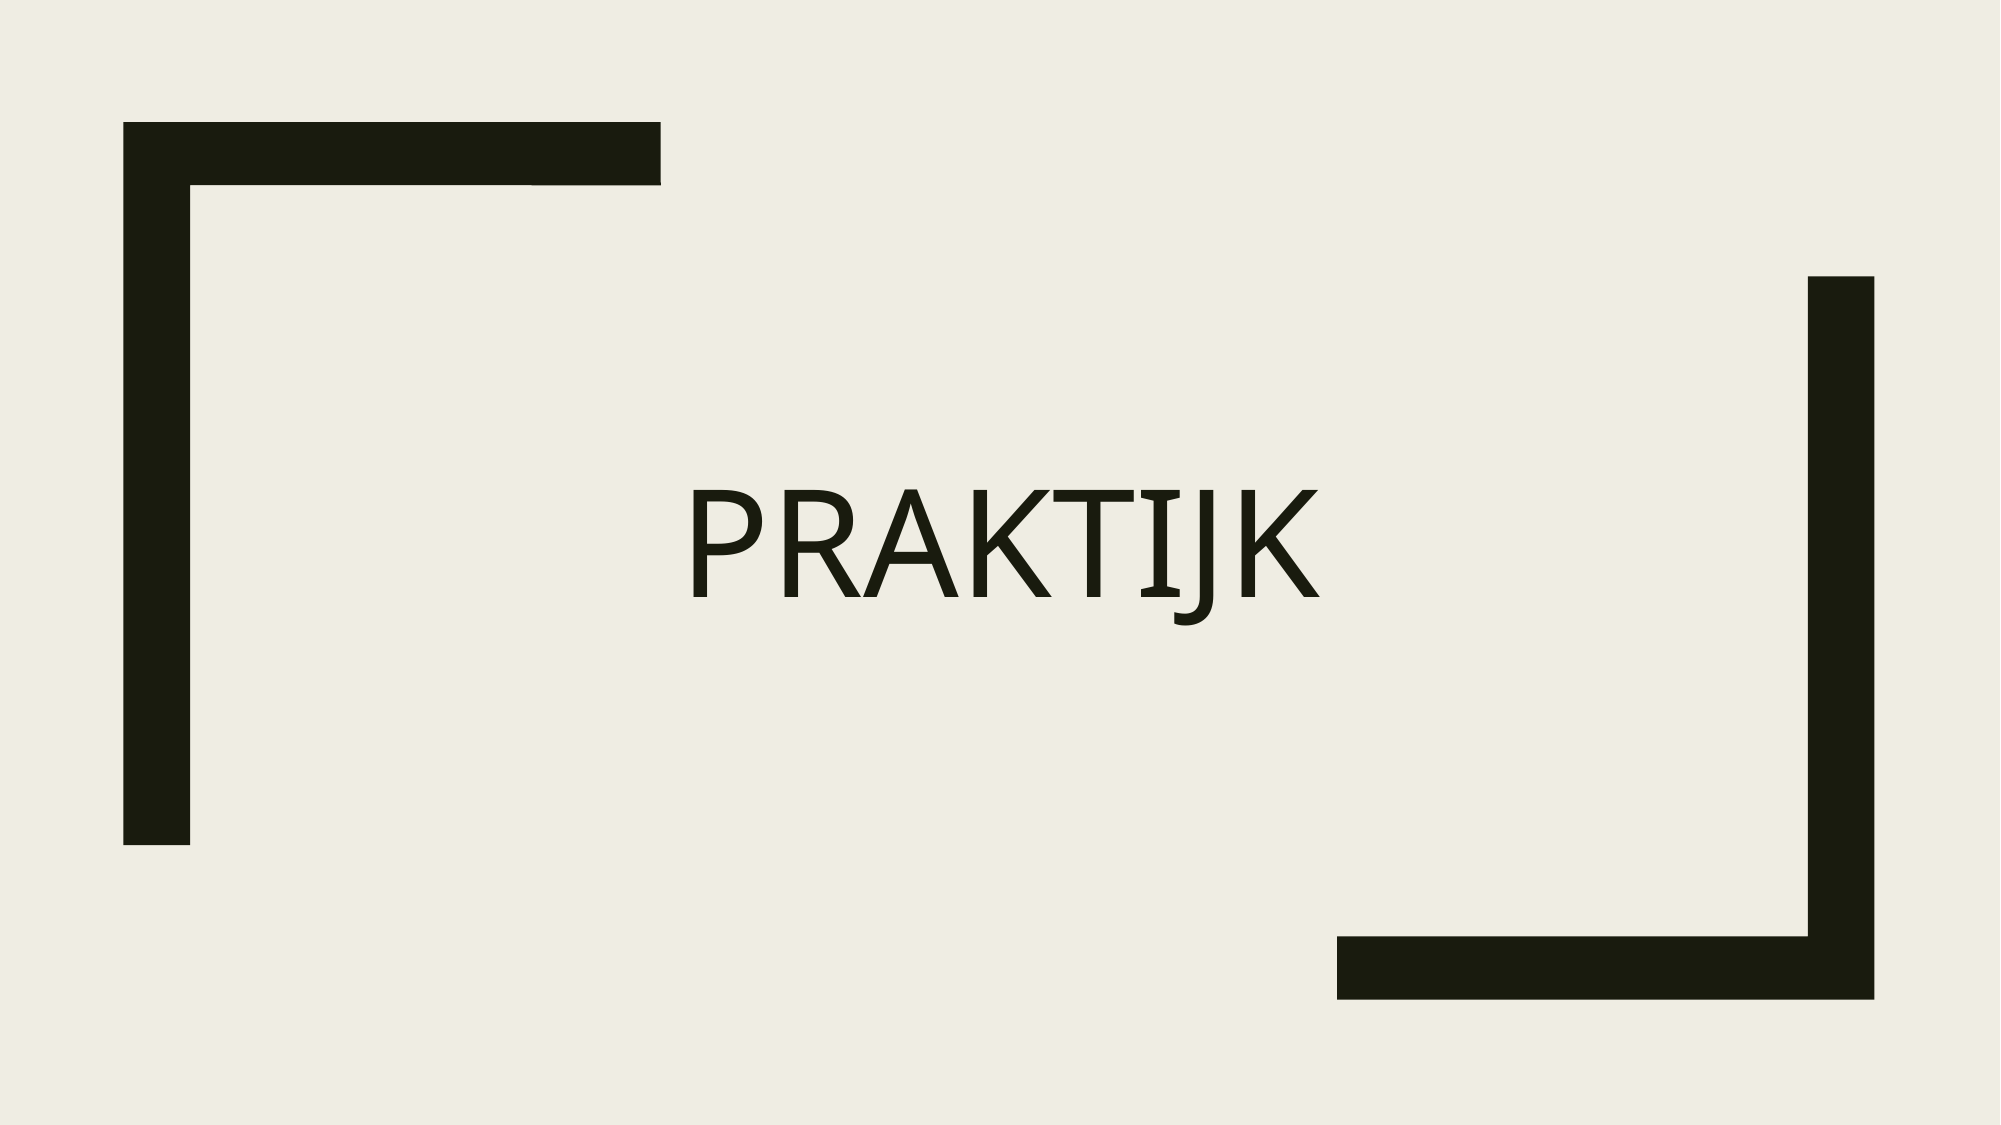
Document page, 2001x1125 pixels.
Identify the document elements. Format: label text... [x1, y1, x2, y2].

title praktijk [314, 293, 1686, 638]
